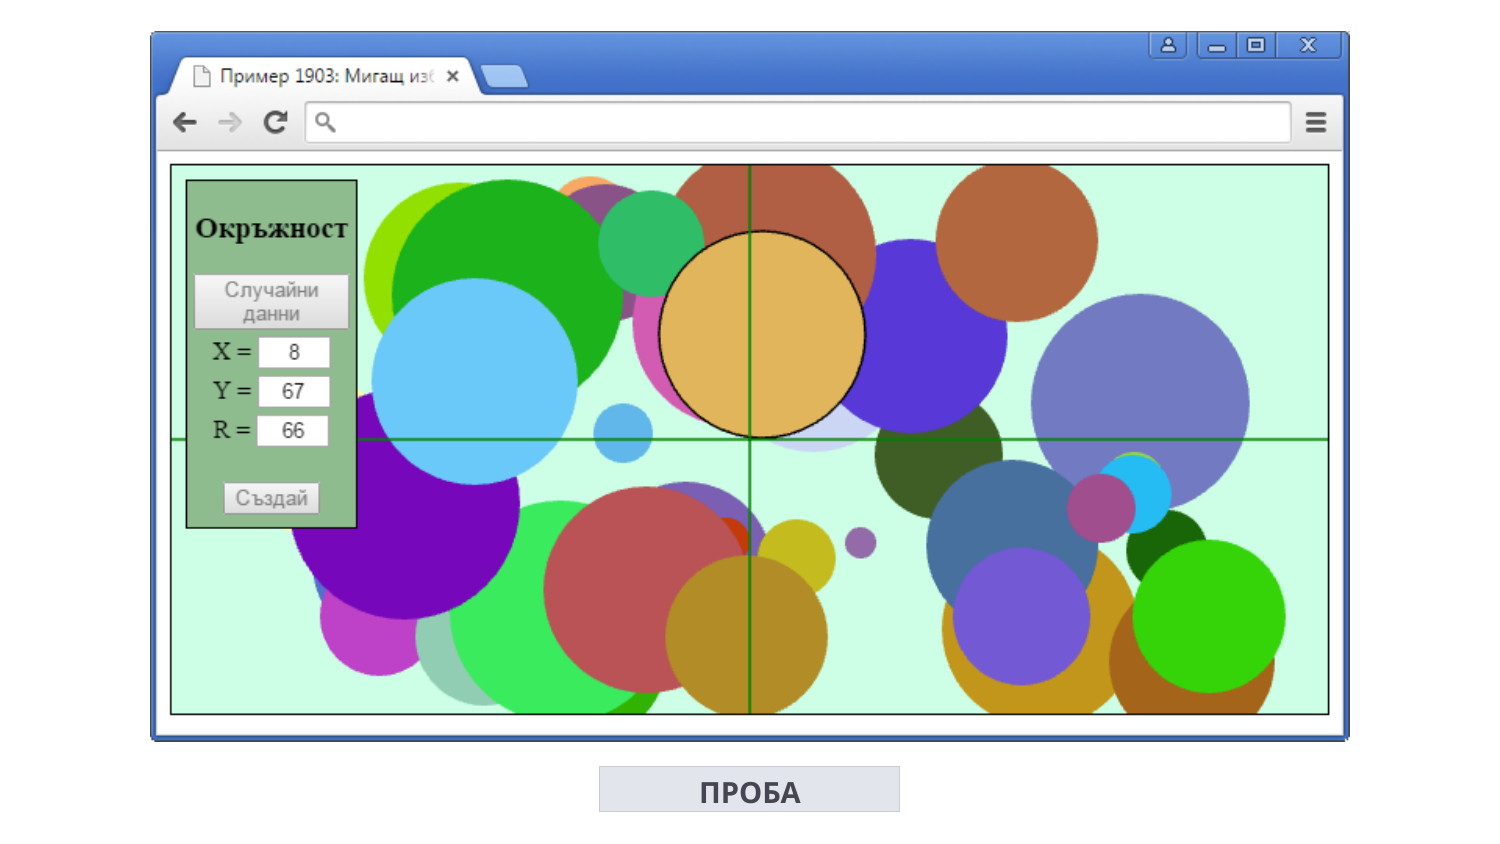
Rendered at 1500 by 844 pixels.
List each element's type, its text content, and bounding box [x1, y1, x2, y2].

picture [149, 31, 1351, 742]
text_box ПРОБА [599, 766, 900, 812]
